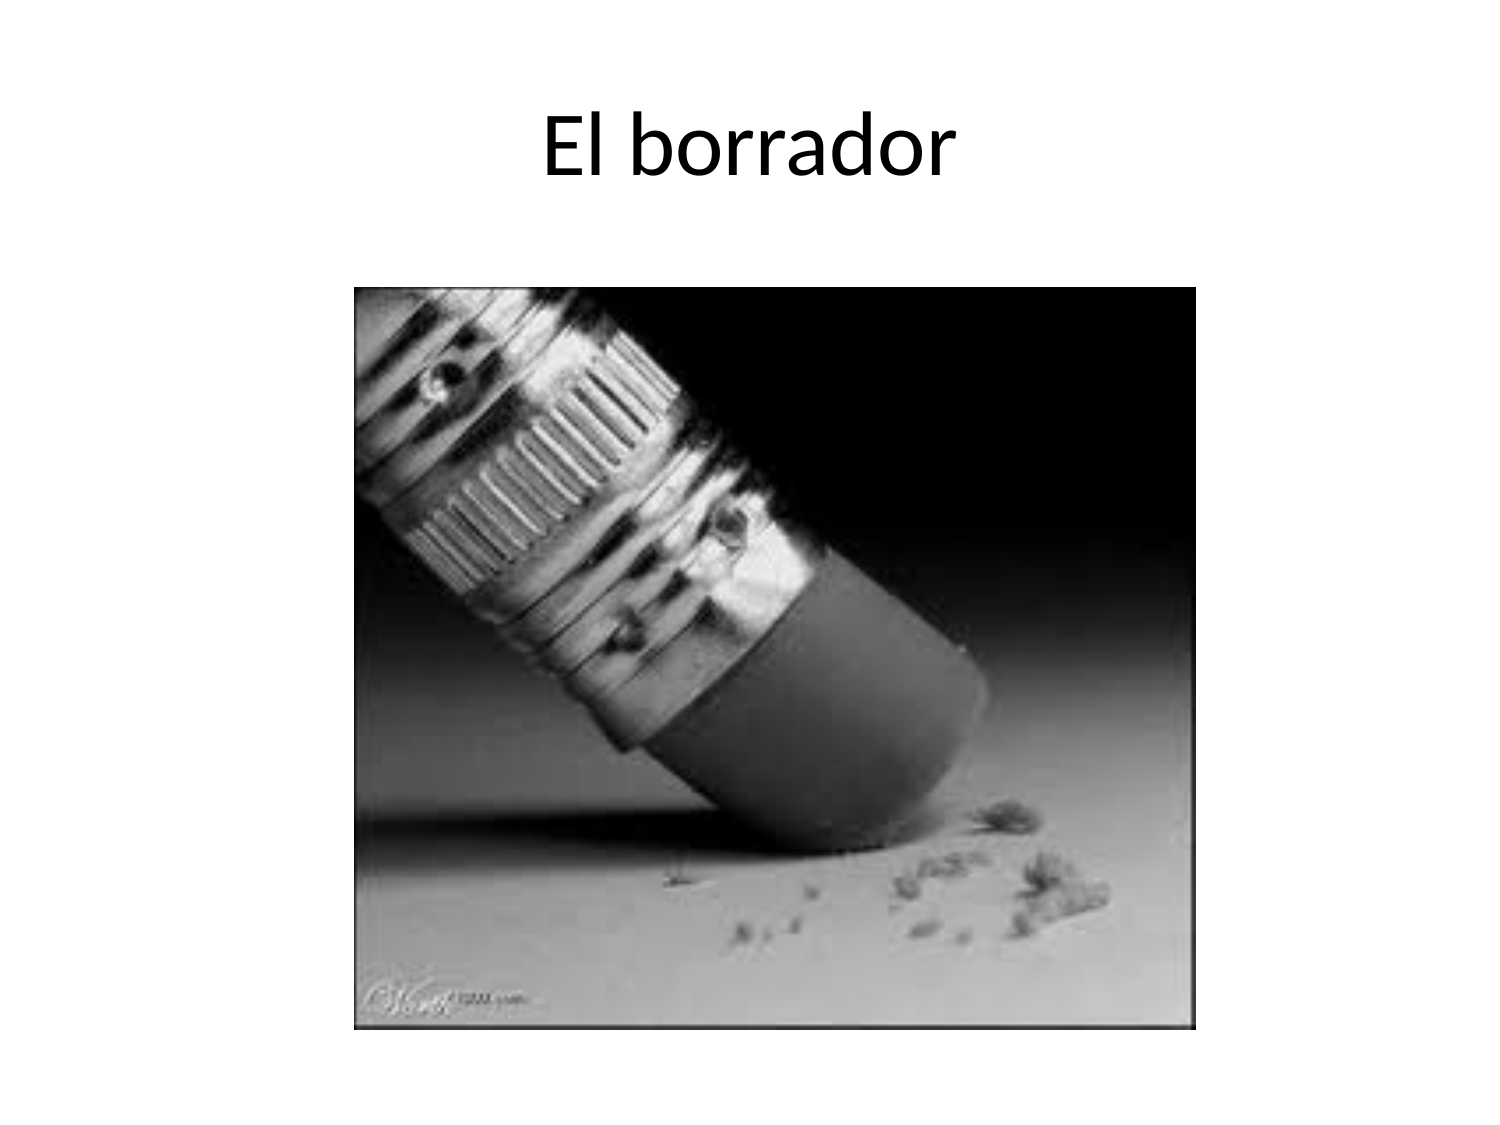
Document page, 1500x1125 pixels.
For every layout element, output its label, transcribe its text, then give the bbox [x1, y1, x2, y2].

title El borrador [75, 45, 1425, 233]
picture [99, 287, 1451, 1031]
